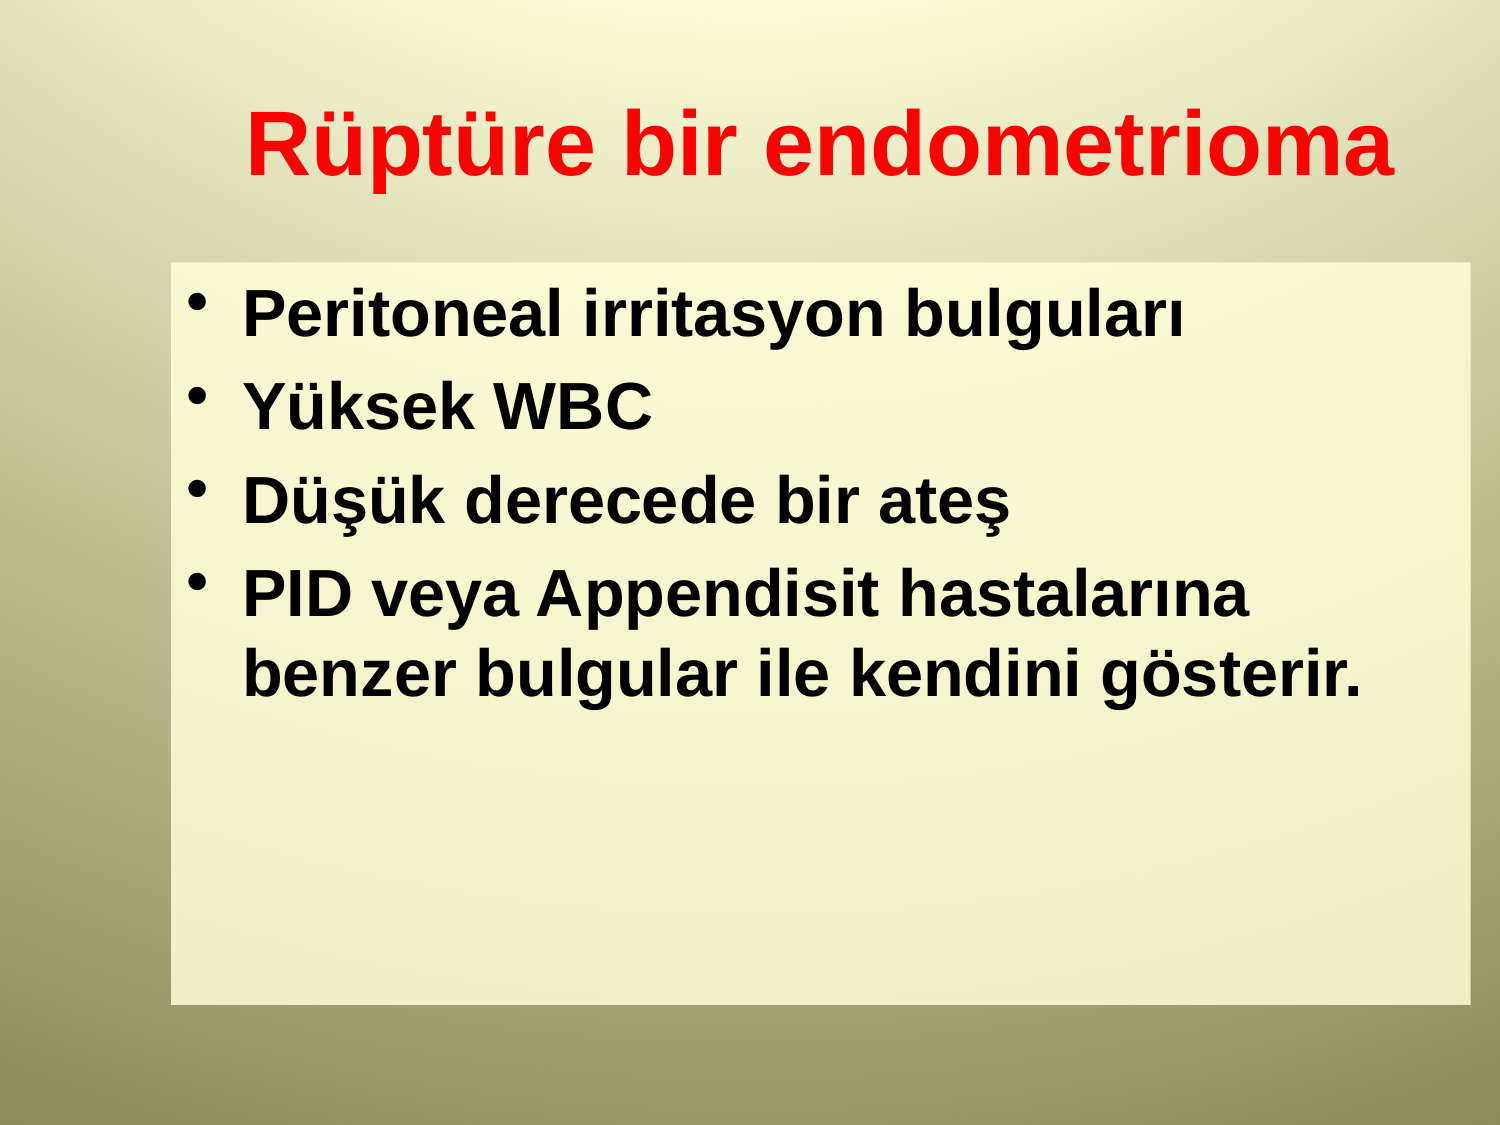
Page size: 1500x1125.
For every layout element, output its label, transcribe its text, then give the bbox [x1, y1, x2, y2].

picture [0, 0, 1500, 1125]
title Rüptüre bir endometrioma [170, 44, 1471, 233]
list Peritoneal irritasyon bulguları Yüksek WBC Düşük derecede bir ateş PID veya Appendisit hastalarına benzer bulgular ile kendini gösterir. [171, 262, 1471, 1005]
